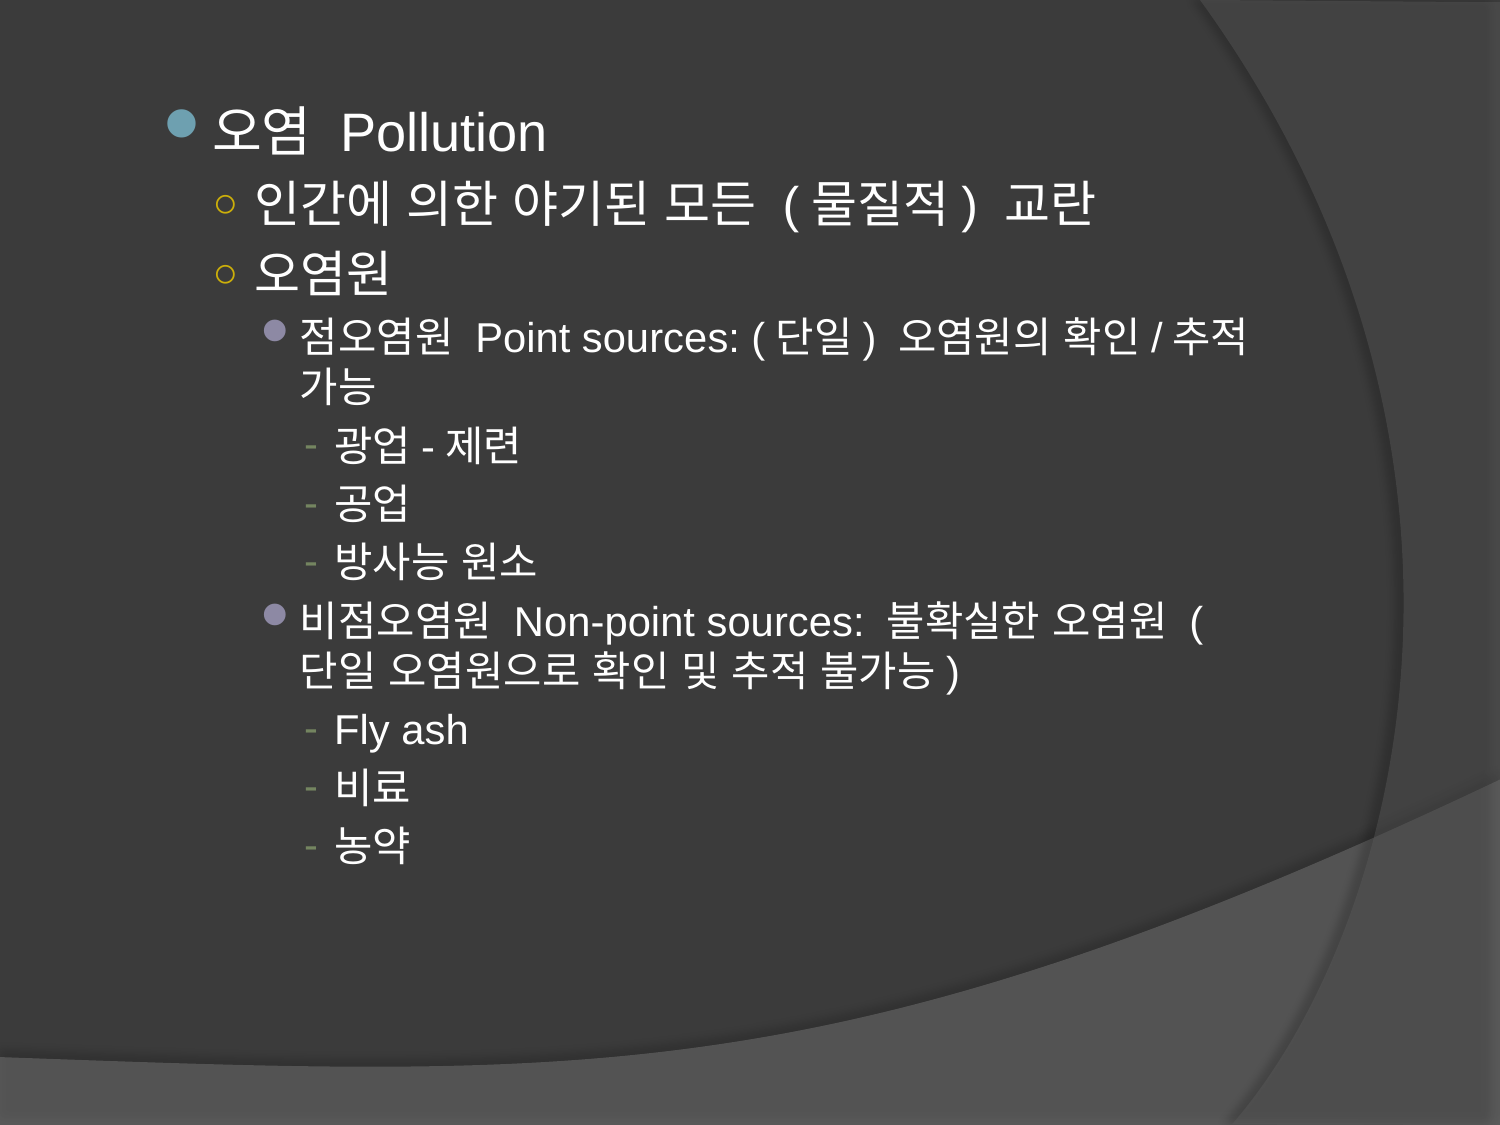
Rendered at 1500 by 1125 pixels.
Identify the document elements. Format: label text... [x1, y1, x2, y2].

list 오염 Pollution 인간에 의한 야기된 모든 (물질적) 교란 오염원 점오염원 Point sources: (단일) 오염원의 확인/추적 가능 광업-제련 공업 방사능 원소 비점오염원 Non-point sources: 불확실한 오염원 (단일 오염원으로 확인 및 추적 불가능) Fly ash 비료 농약 [75, 90, 1300, 1059]
